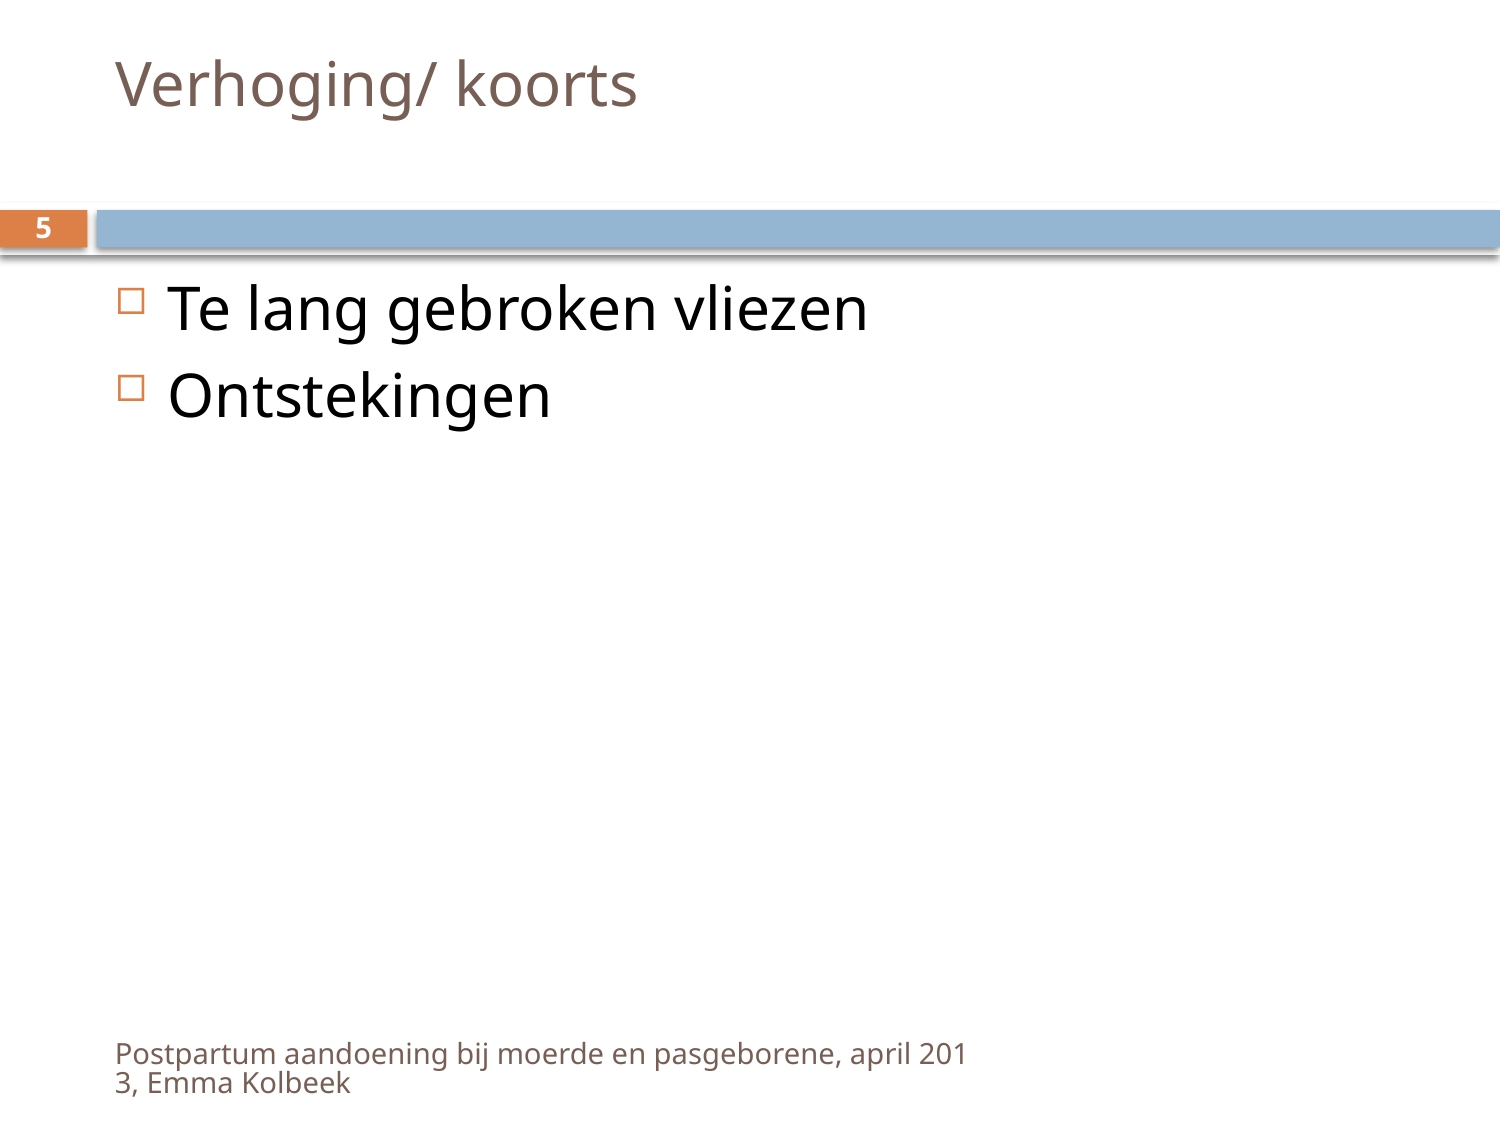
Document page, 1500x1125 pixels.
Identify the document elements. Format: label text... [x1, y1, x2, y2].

slide_number 5 [0, 208, 88, 249]
footer Postpartum aandoening bij moerde en pasgeborene, april 2013, Emma Kolbeek [99, 1024, 990, 1085]
list Te lang gebroken vliezen Ontstekingen [100, 262, 1438, 1000]
title Verhoging/ koorts [100, 37, 1438, 200]
